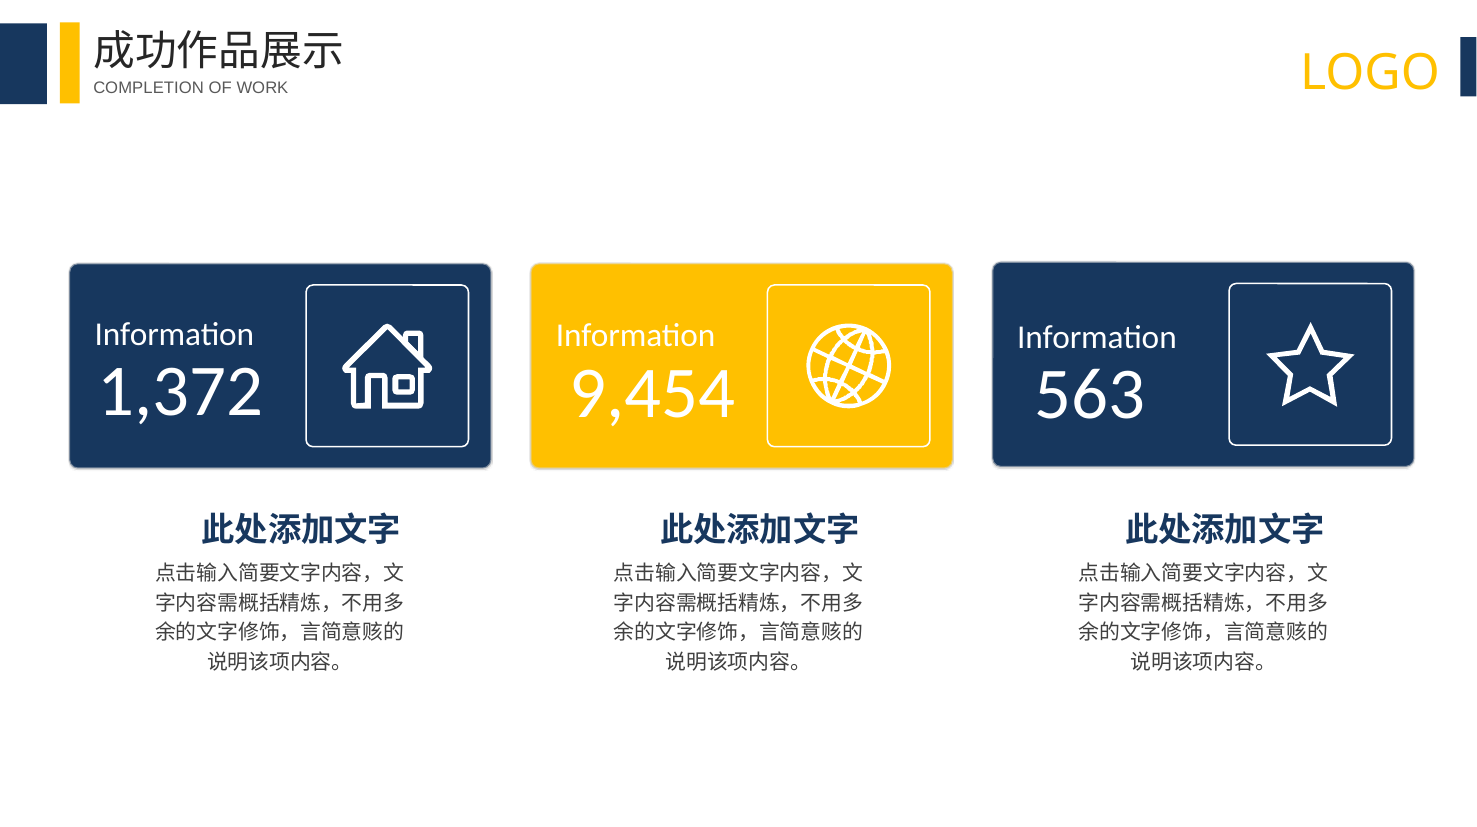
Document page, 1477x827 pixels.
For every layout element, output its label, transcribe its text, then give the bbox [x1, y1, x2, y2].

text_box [68, 263, 492, 469]
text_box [605, 500, 878, 676]
text_box COMPLETION OF WORK [93, 76, 359, 97]
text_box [991, 261, 1415, 468]
text_box [1458, 35, 1477, 99]
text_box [147, 500, 419, 676]
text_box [530, 263, 954, 469]
text_box [58, 20, 82, 105]
text_box 成功作品展示 [93, 23, 359, 74]
text_box LOGO [1289, 33, 1477, 105]
text_box [0, 21, 49, 106]
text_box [1070, 500, 1343, 676]
